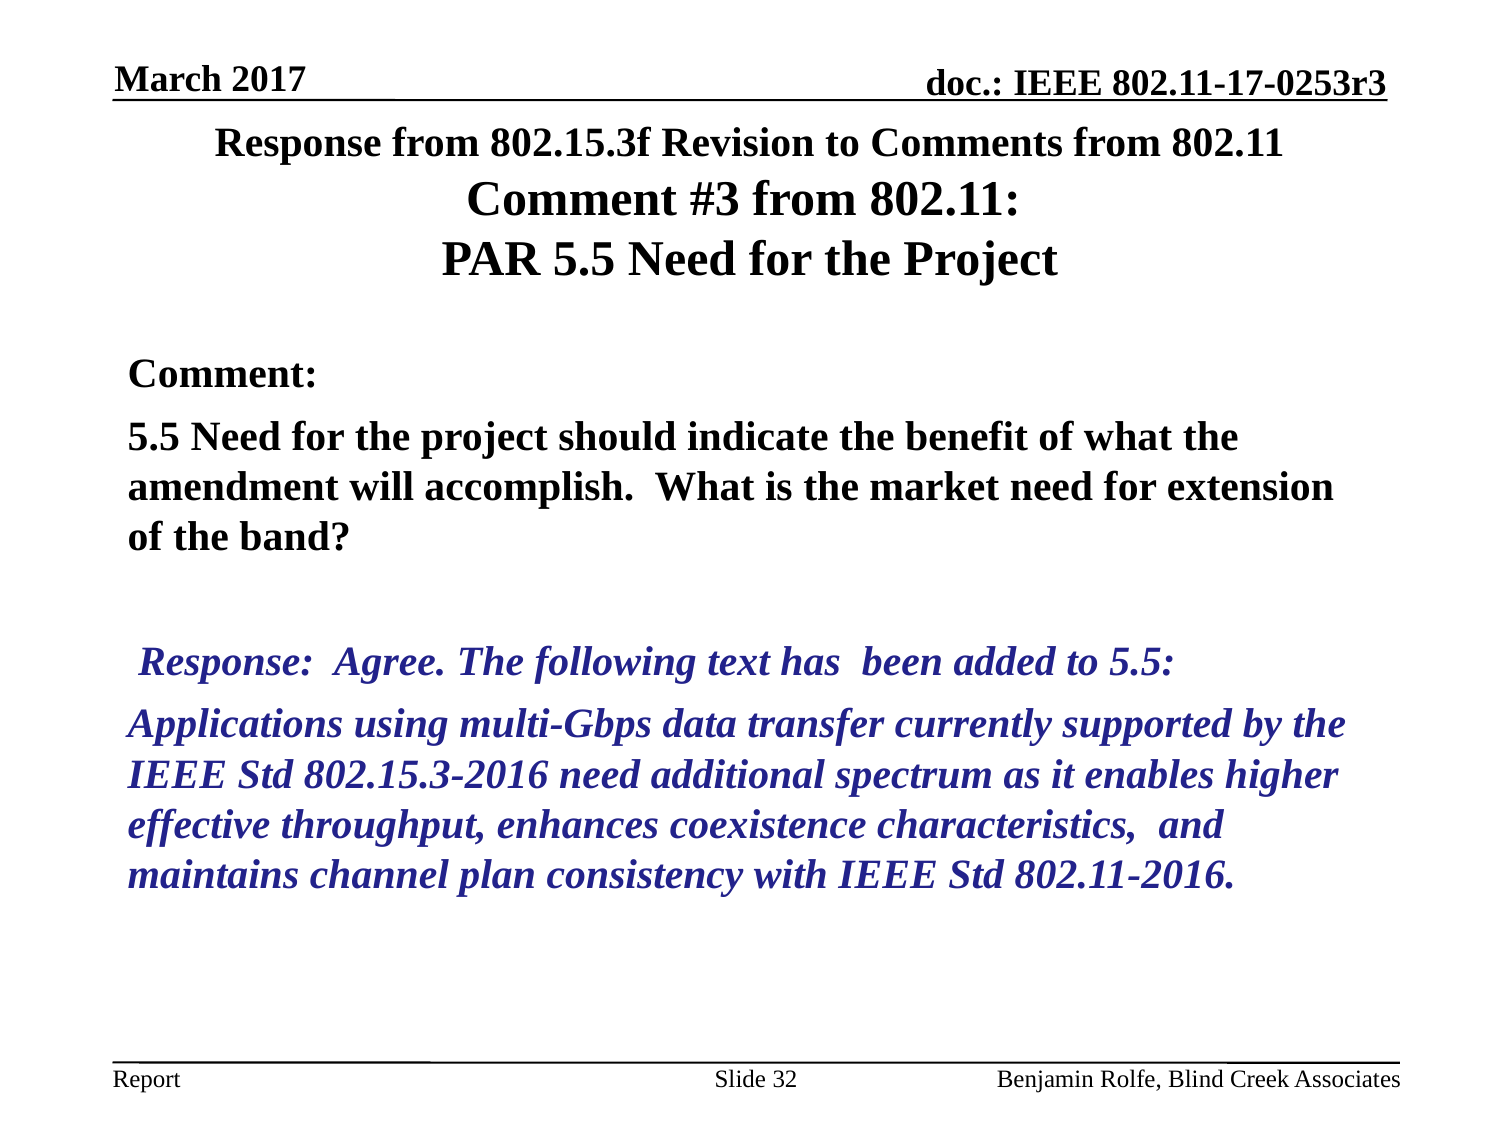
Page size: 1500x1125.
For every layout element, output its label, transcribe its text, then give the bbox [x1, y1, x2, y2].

slide_number Slide 32 [712, 1061, 800, 1123]
list Comment: 5.5 Need for the project should indicate the benefit of what the amendment will accomplish. What is the market need for extension of the band? Response: Agree. The following text has been added to 5.5: Applications using multi-Gbps data transfer currently supported by the IEEE Std 802.15.3-2016 need additional spectrum as it enables higher effective throughput, enhances coexistence characteristics, and maintains channel plan consistency with IEEE Std 802.11-2016. [112, 337, 1388, 974]
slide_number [114, 54, 423, 100]
title Response from 802.15.3f Revision to Comments from 802.11 Comment #3 from 802.11: PAR 5.5 Need for the Project [112, 112, 1388, 288]
footer Benjamin Rolfe, Blind Creek Associates [878, 1061, 1402, 1093]
